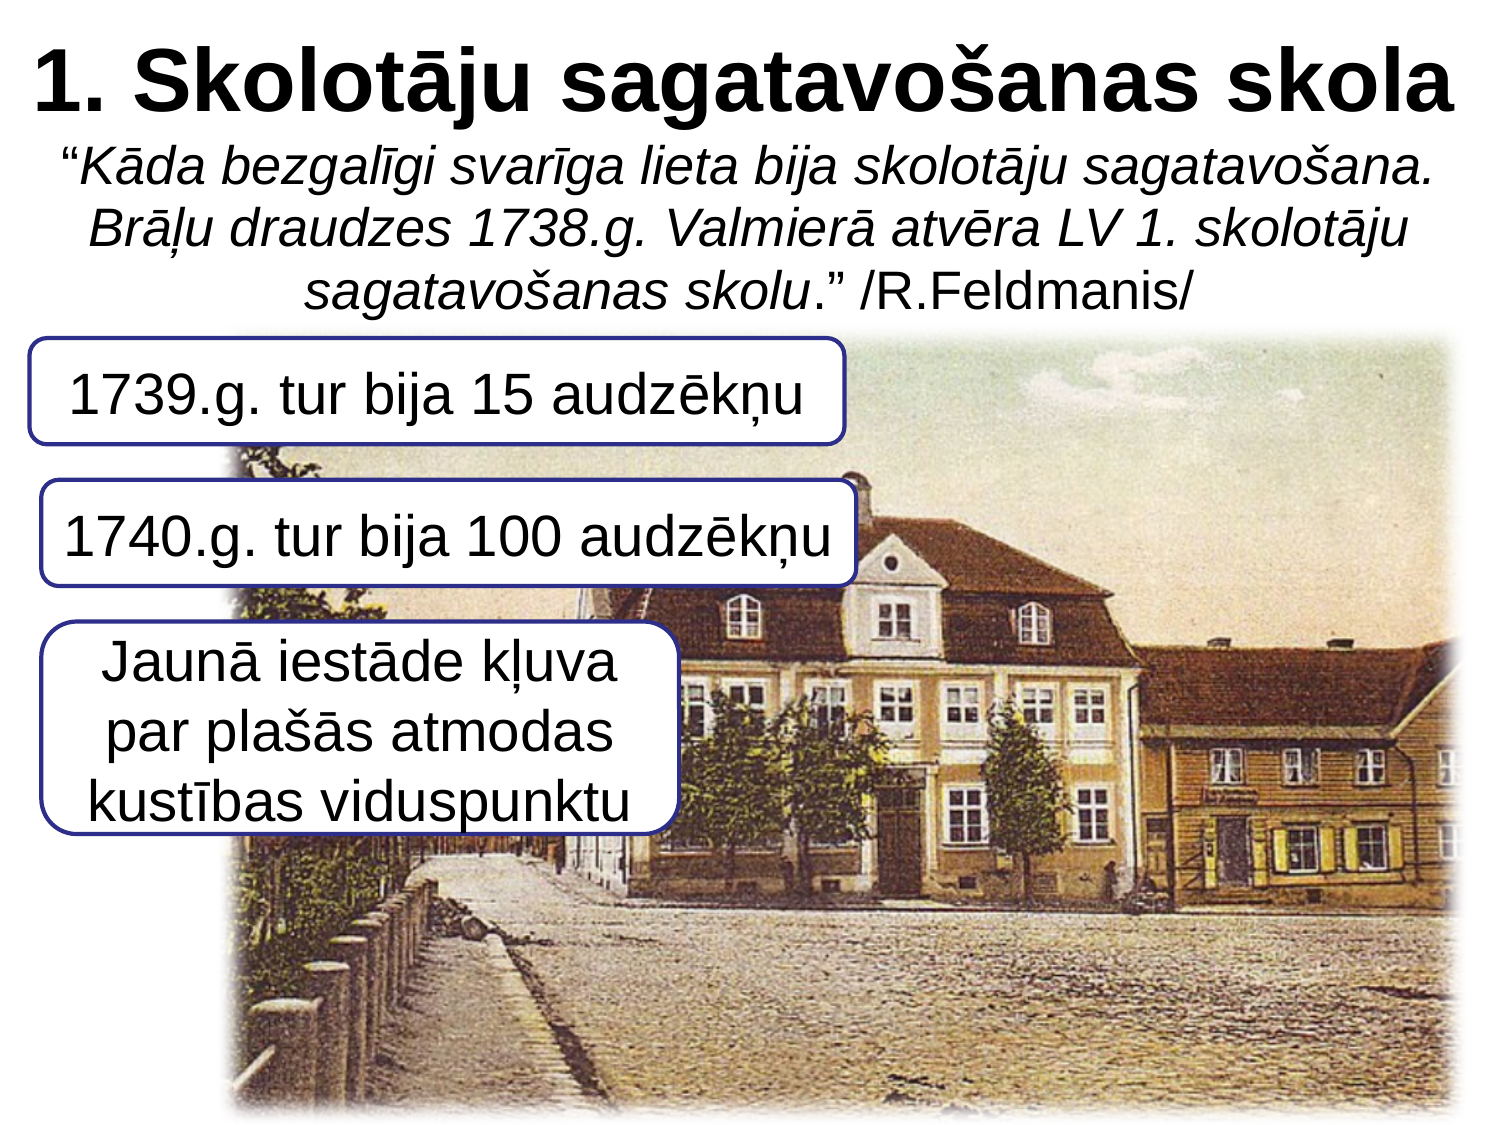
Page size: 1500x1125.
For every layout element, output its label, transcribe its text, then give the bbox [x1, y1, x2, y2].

text_box 1739.g. tur bija 15 audzēkņu [27, 335, 213, 447]
title 1. Skolotāju sagatavošanas skola [0, 18, 1495, 125]
text_box “Kāda bezgalīgi svarīga lieta bija skolotāju sagatavošana. Brāļu draudzes 1738.g. Valmierā atvēra LV 1. skolotāju sagatavošanas skolu.” /R.Feldmanis/ [0, 125, 1500, 328]
text_box 1740.g. tur bija 100 audzēkņu [39, 477, 213, 589]
picture [218, 323, 1467, 1125]
text_box Jaunā iestāde kļuva par plašās atmodas kustības viduspunktu [39, 619, 213, 837]
